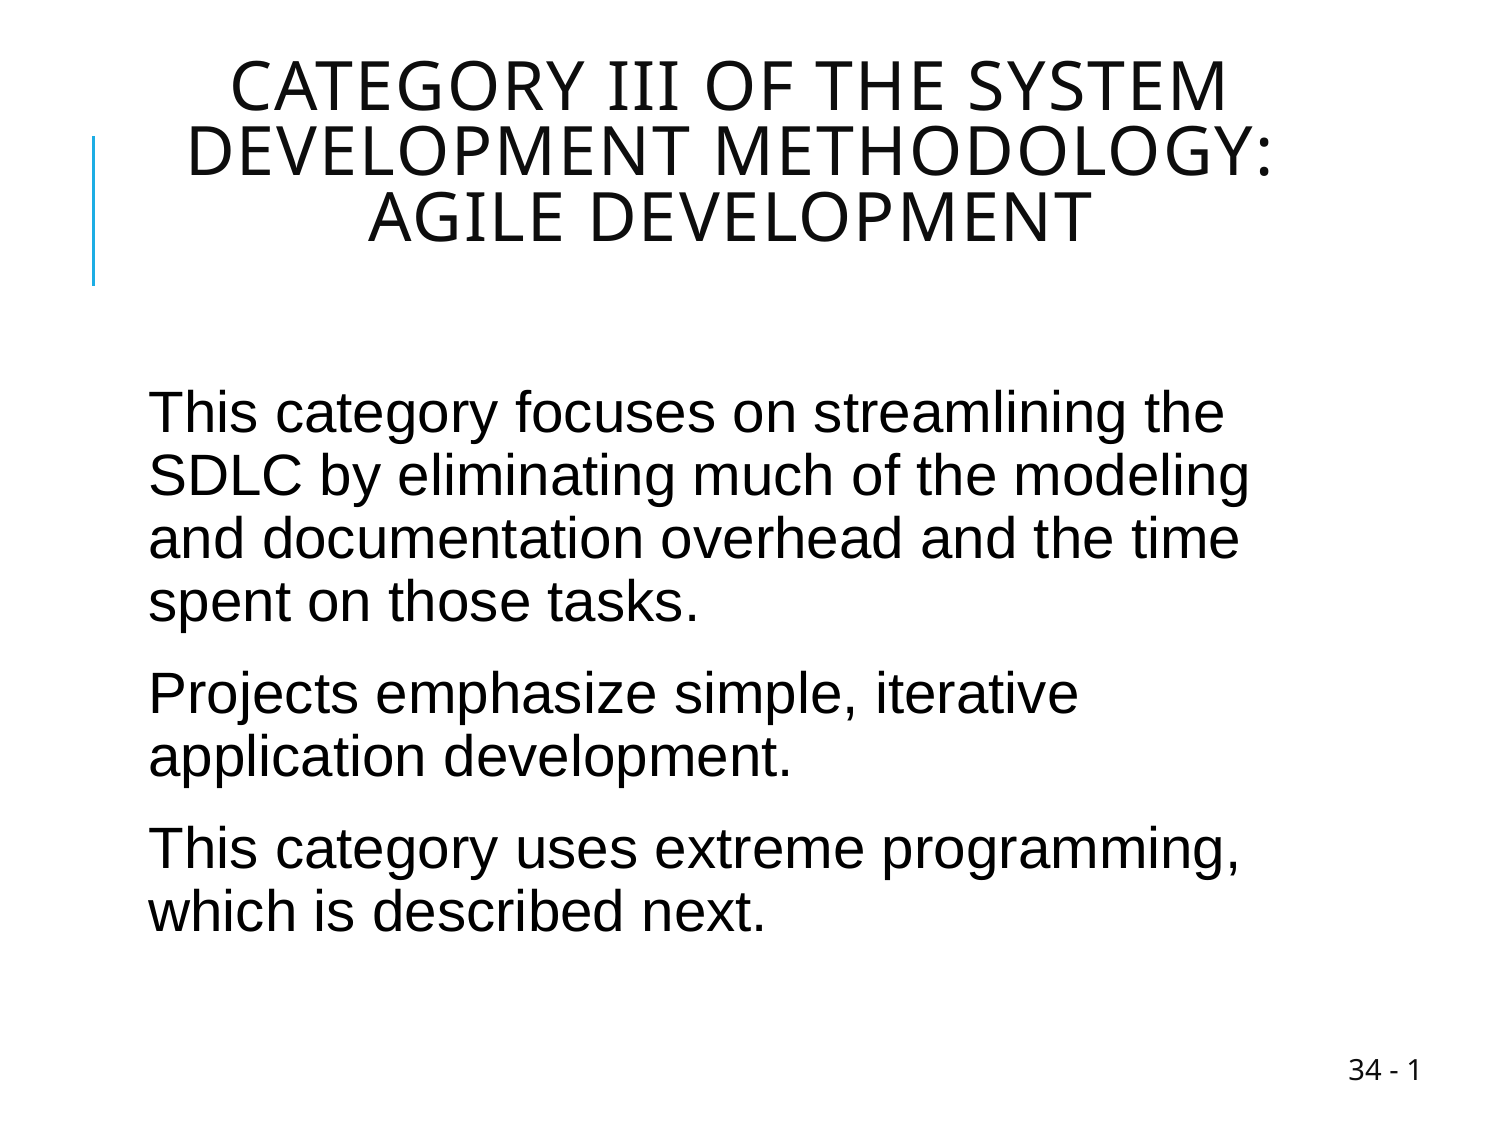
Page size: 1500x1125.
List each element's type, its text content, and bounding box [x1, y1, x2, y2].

title Category III of the System Development Methodology: Agile Development [93, 50, 1369, 263]
list This category focuses on streamlining the SDLC by eliminating much of the modeling and documentation overhead and the time spent on those tasks. Projects emphasize simple, iterative application development. This category uses extreme programming, which is described next. [126, 375, 1322, 1035]
slide_number 1 - 34 [1333, 1061, 1454, 1107]
